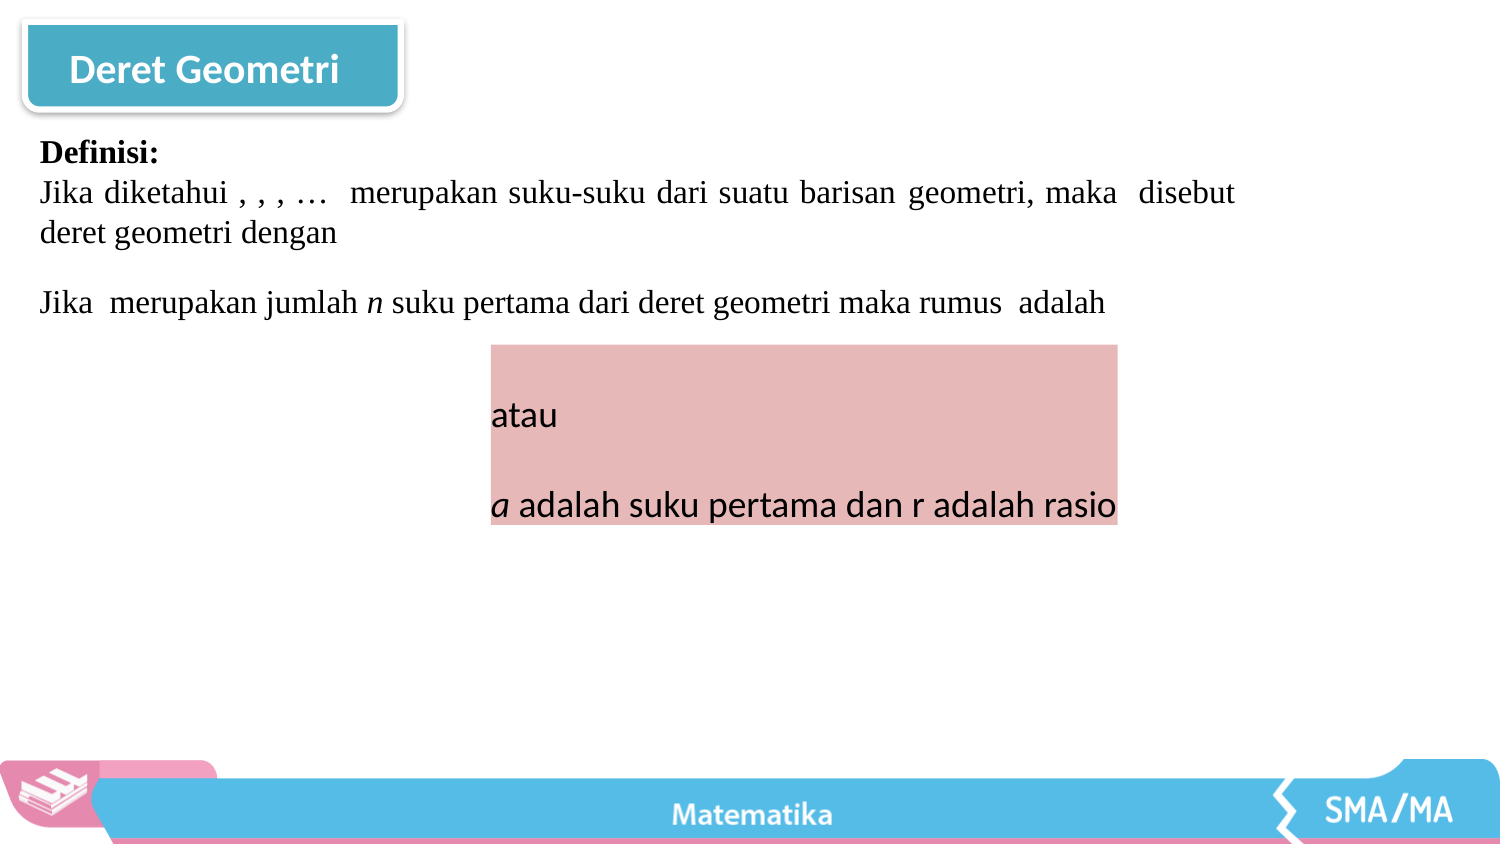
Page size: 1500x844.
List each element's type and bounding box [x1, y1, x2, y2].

text_box [24, 343, 1163, 581]
text_box [24, 21, 402, 110]
picture [0, 759, 1500, 844]
